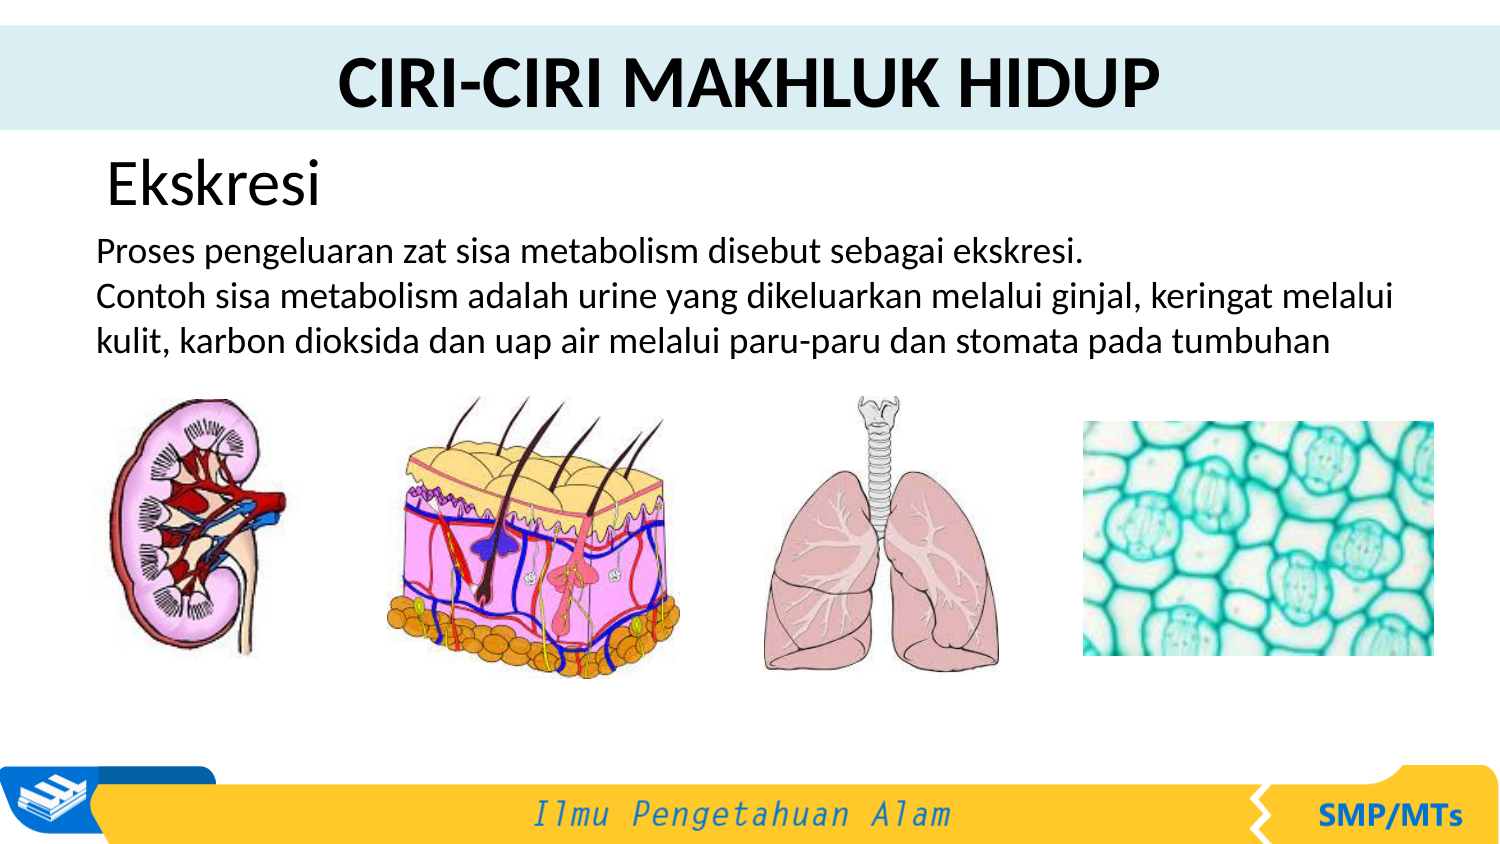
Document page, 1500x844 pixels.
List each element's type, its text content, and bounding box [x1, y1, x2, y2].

text_box Proses pengeluaran zat sisa metabolism disebut sebagai ekskresi. Contoh sisa metabolism adalah urine yang dikeluarkan melalui ginjal, keringat melalui kulit, karbon dioksida dan uap air melalui paru-paru dan stomata pada tumbuhan [72, 225, 1428, 363]
picture [764, 396, 1000, 679]
picture [387, 396, 680, 679]
picture [1083, 421, 1434, 657]
picture [0, 765, 1499, 844]
text_box Ekskresi [91, 131, 338, 227]
picture [90, 399, 306, 660]
text_box CIRI-CIRI MAKHLUK HIDUP [0, 25, 1500, 131]
